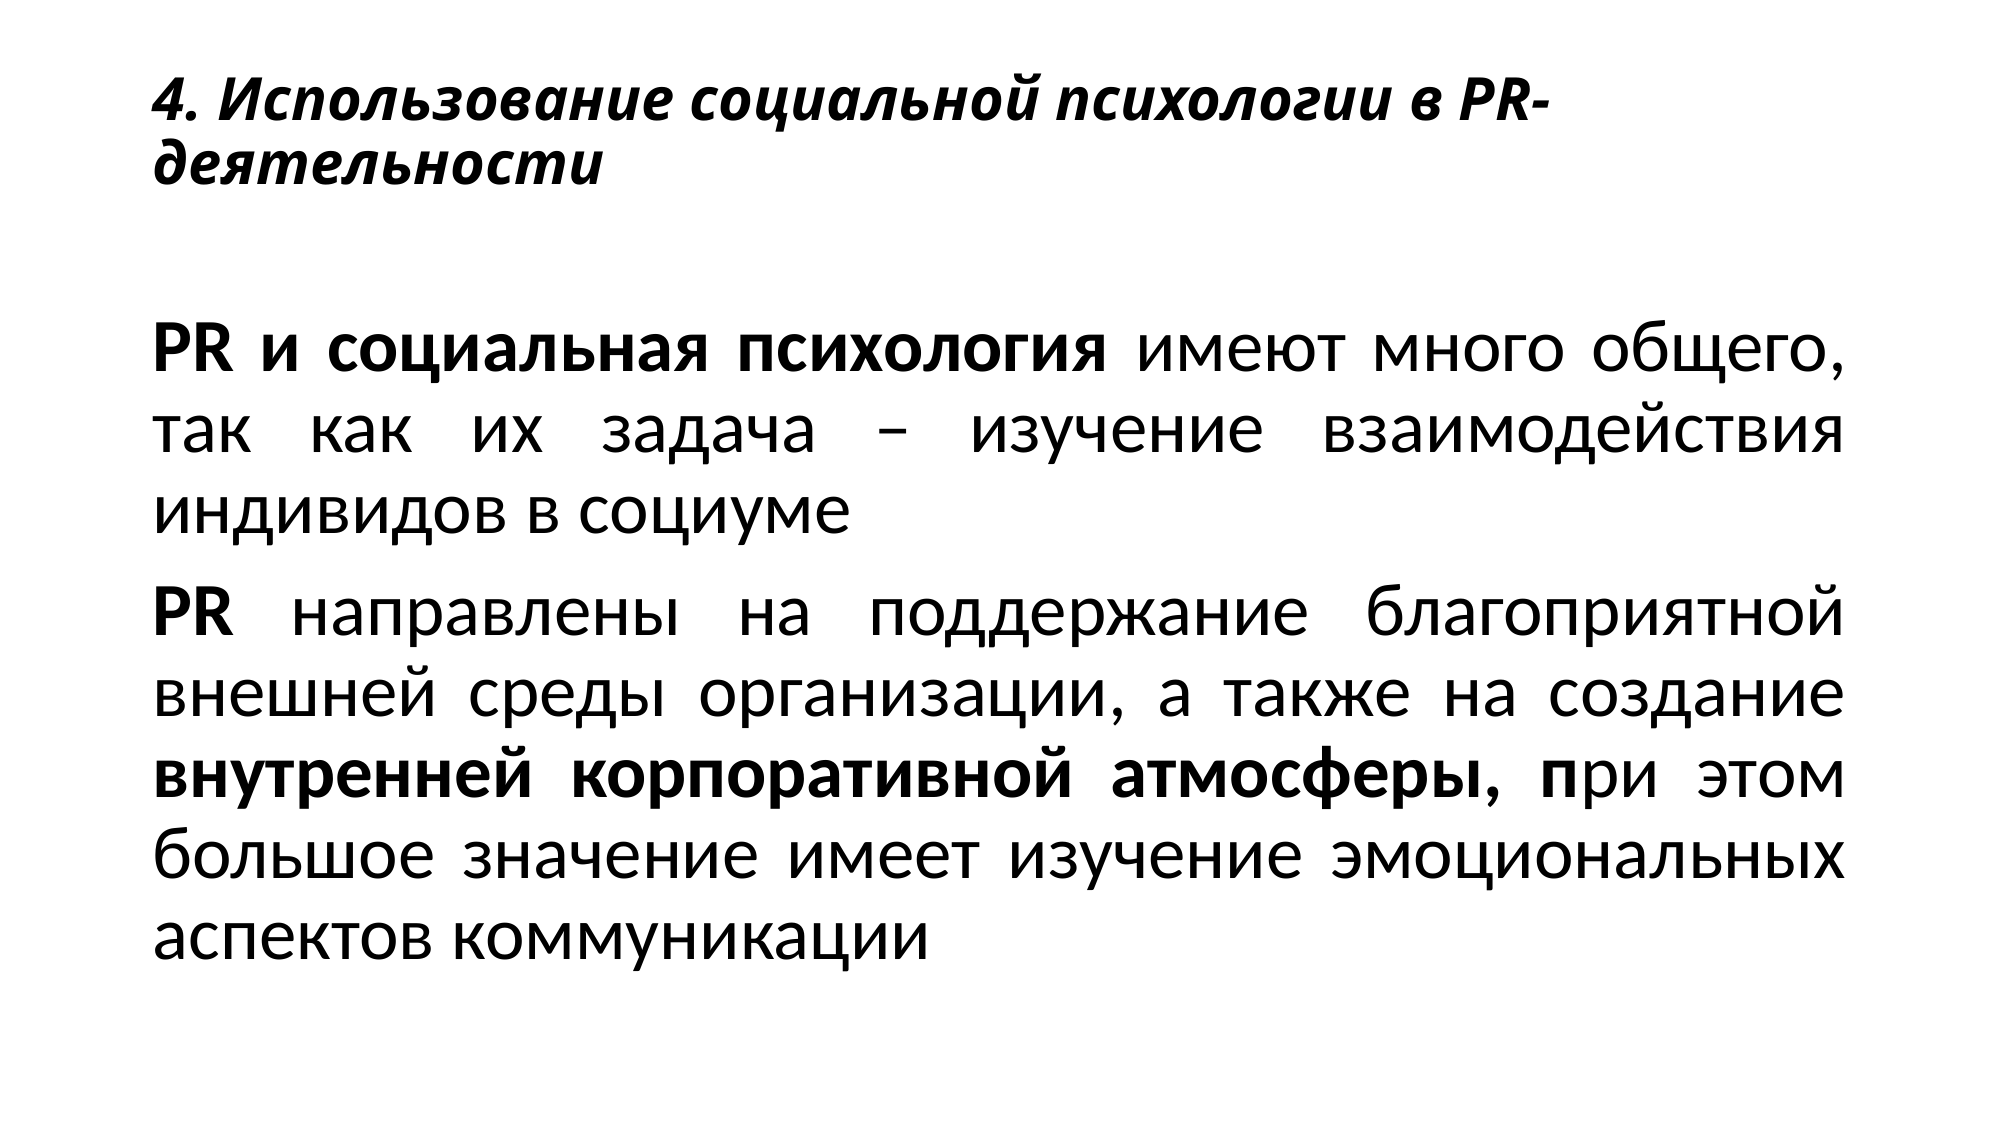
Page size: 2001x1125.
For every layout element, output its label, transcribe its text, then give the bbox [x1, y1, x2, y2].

title 4. Использование социальной психологии в PR-деятельности [137, 59, 1863, 278]
list PR и социальная психология имеют много общего, так как их задача – изучение взаимодействия индивидов в социуме PR направлены на поддержание благоприятной внешней среды организации, а также на создание внутренней корпоративной атмосферы, при этом большое значение имеет изучение эмоциональных аспектов коммуникации [137, 299, 1863, 1014]
